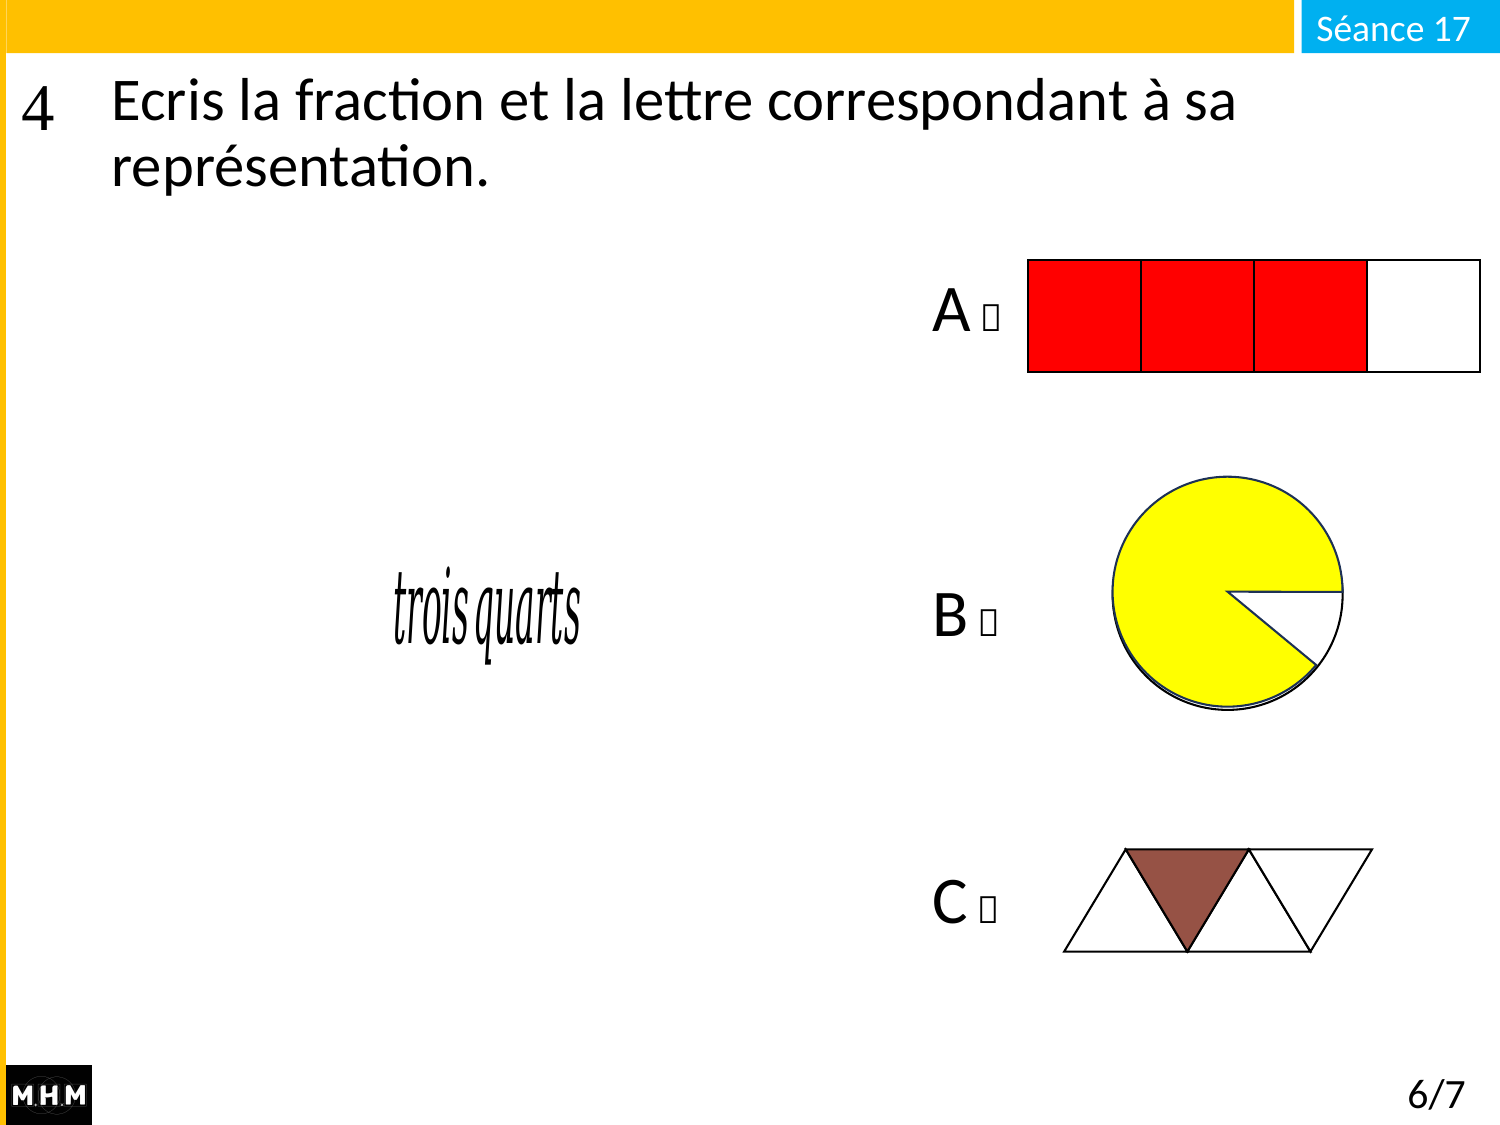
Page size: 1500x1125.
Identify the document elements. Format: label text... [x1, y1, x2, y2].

list 6/7 [1373, 1064, 1500, 1125]
text_box [1111, 475, 1344, 708]
picture [6, 1065, 92, 1125]
text_box C  [918, 849, 1064, 944]
title Ecris la fraction et la lettre correspondant à sa représentation. [96, 60, 1391, 208]
text_box B  [918, 562, 1065, 658]
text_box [1028, 259, 1480, 373]
text_box [1115, 593, 1344, 711]
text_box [1064, 849, 1372, 952]
text_box A  [918, 257, 1065, 353]
